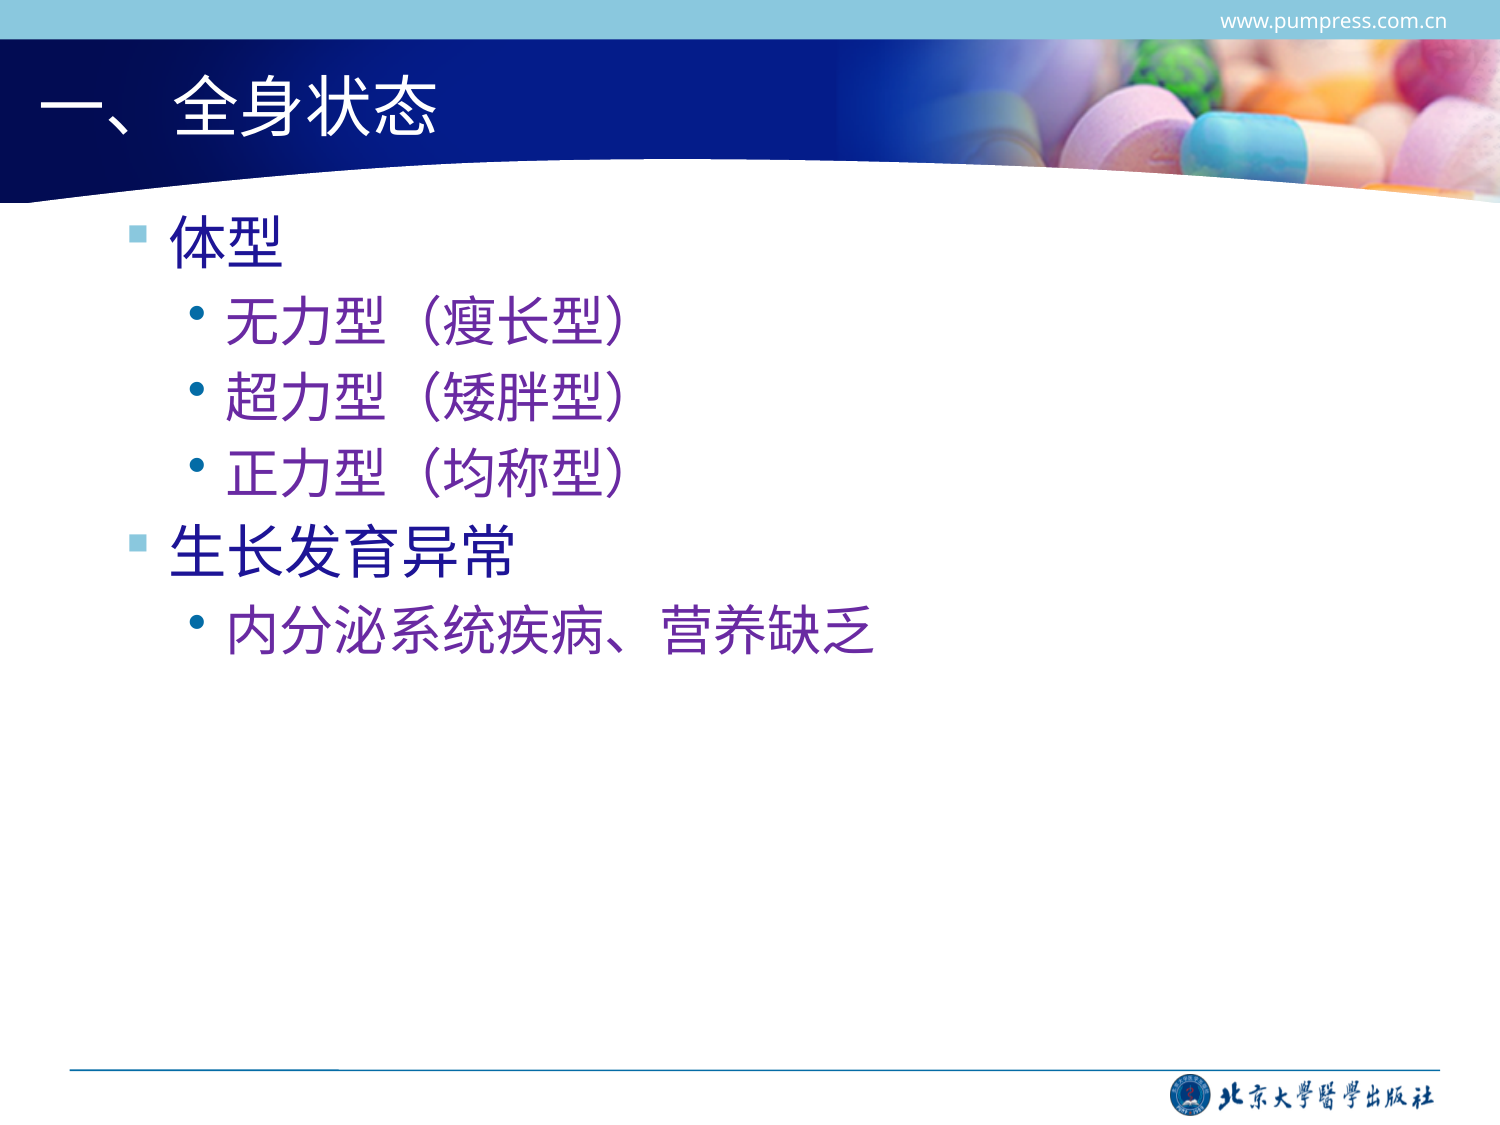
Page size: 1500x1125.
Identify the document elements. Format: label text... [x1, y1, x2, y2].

slide_number www.pumpress.com.cn [1024, 0, 1463, 38]
picture [0, 40, 1500, 203]
picture [1170, 1074, 1436, 1118]
title 一、全身状态 [23, 58, 1349, 152]
list 体型 无力型（瘦长型） 超力型（矮胖型） 正力型（均称型） 生长发育异常 内分泌系统疾病、营养缺乏 [49, 198, 1463, 1026]
